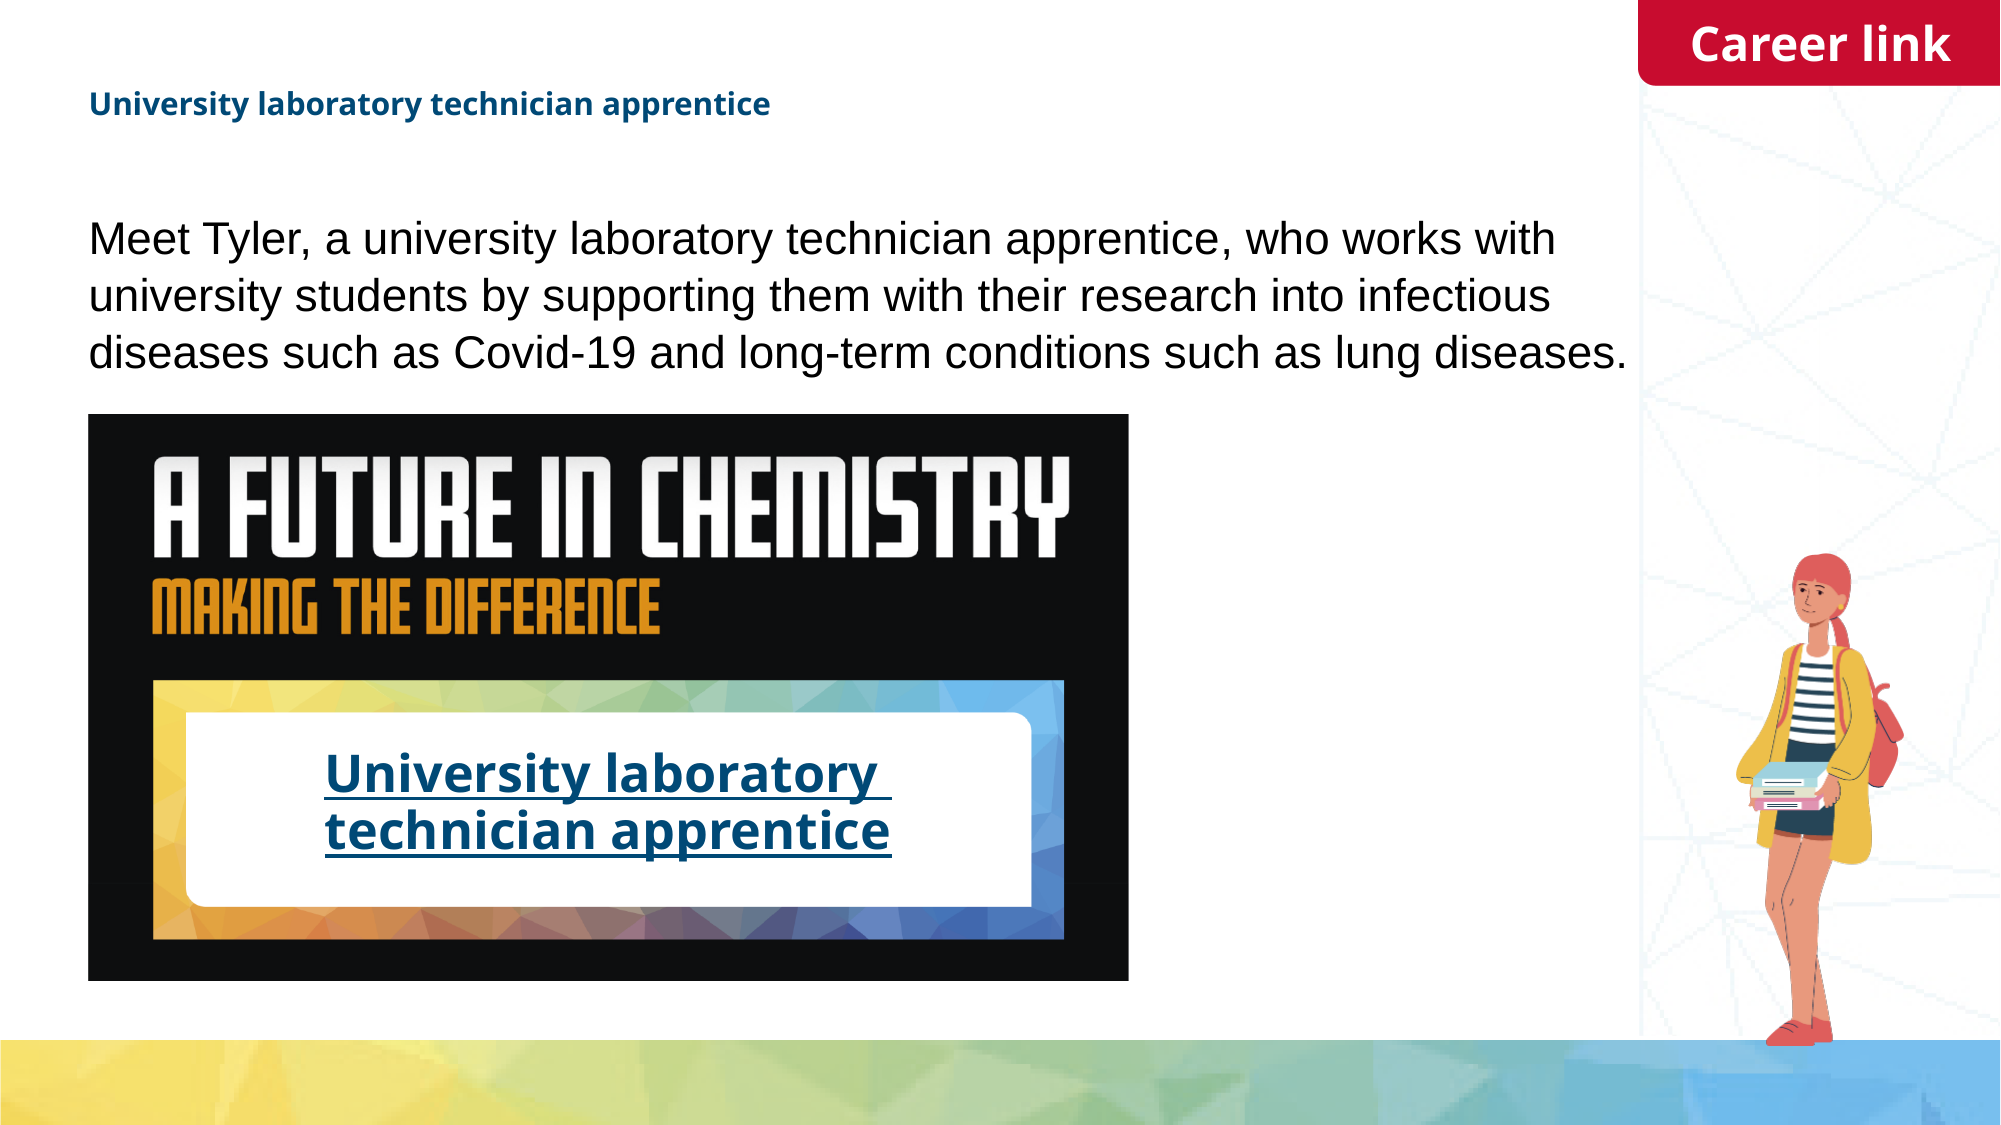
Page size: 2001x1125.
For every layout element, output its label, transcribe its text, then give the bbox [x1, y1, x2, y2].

list Meet Tyler, a university laboratory technician apprentice, who works with university students by supporting them with their research into infectious diseases such as Covid-19 and long-term conditions such as lung diseases. [88, 206, 1641, 387]
picture [88, 414, 1129, 981]
title University laboratory technician apprentice [88, 88, 1565, 161]
picture [0, 0, 2001, 1125]
